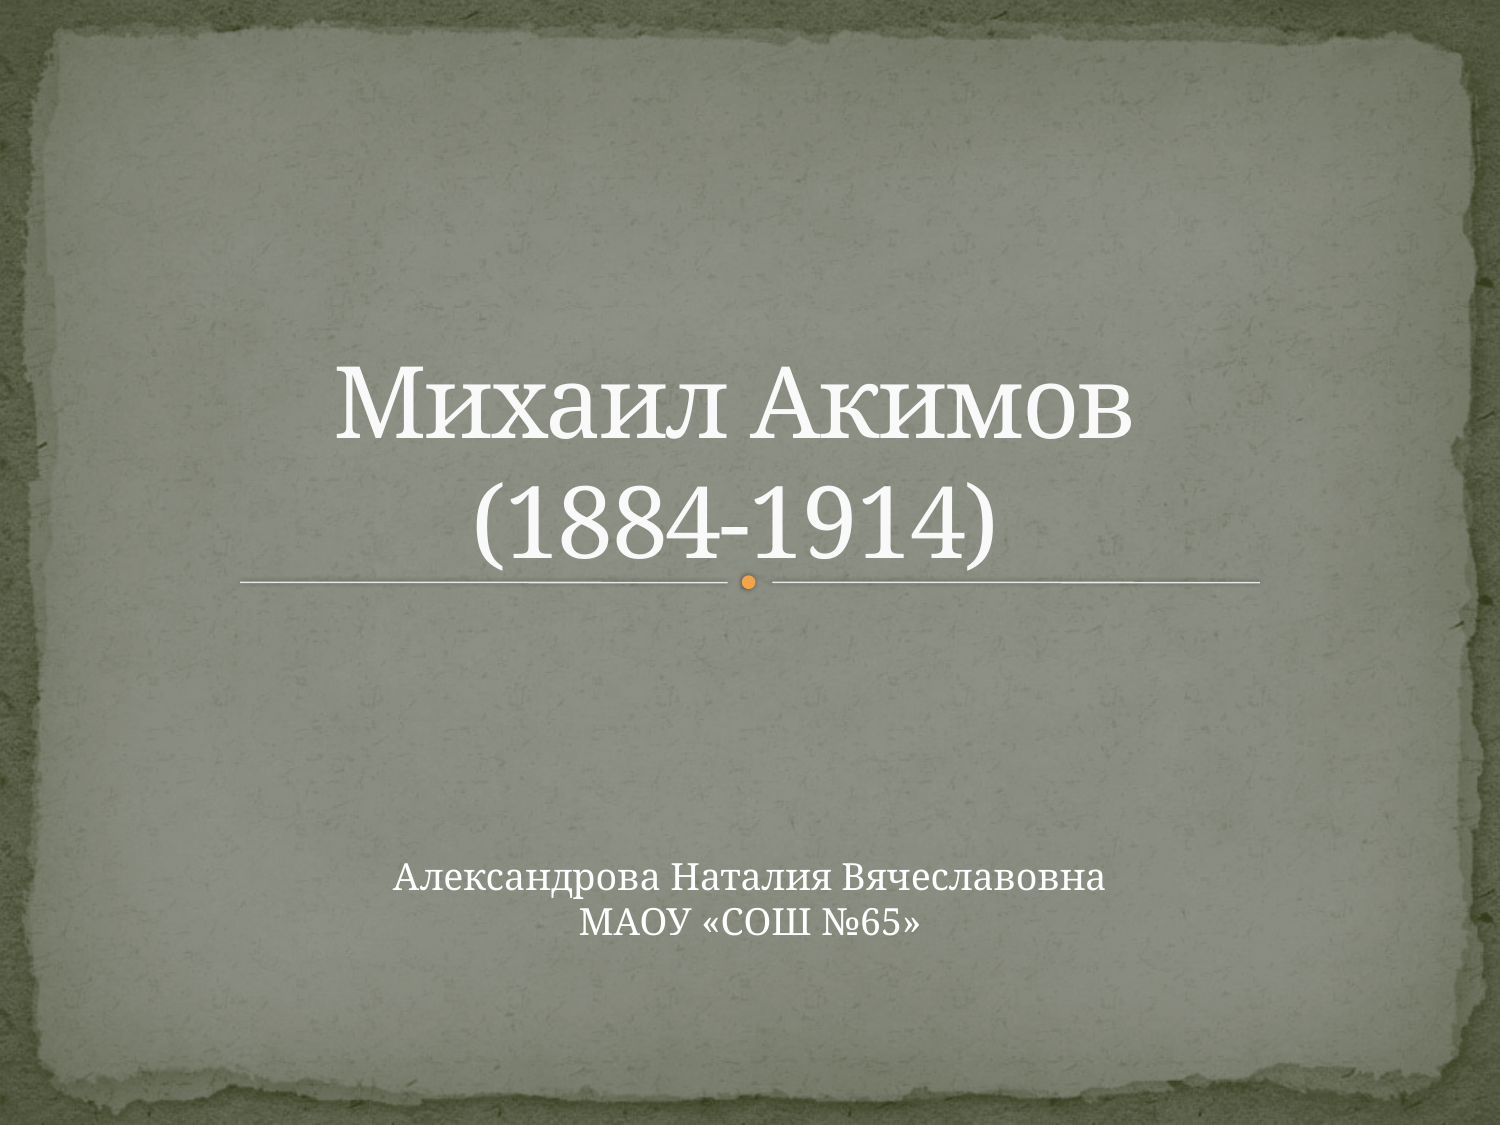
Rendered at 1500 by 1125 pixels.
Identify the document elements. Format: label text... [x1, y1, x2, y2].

text_box Александрова Наталия Вячеславовна МАОУ «СОШ №65» [374, 845, 1125, 951]
title Михаил Акимов (1884-1914) [0, 290, 1471, 587]
